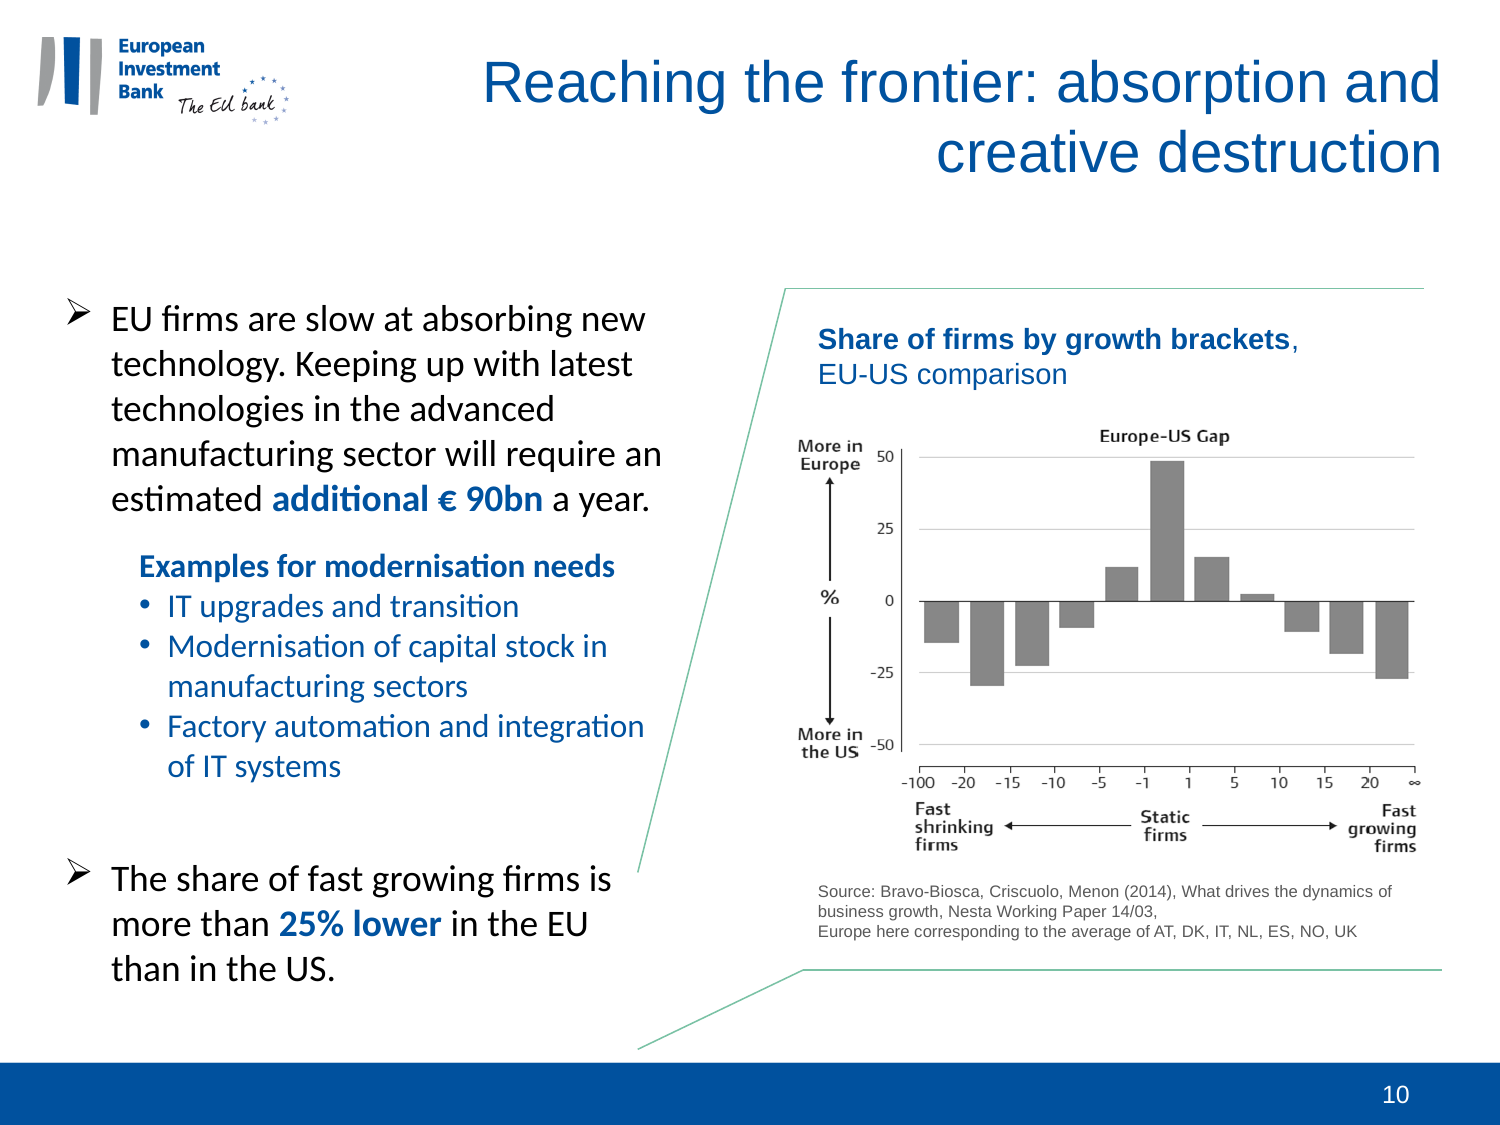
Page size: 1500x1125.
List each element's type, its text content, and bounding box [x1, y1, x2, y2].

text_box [785, 424, 1443, 868]
text_box EU firms are slow at absorbing new technology. Keeping up with latest technologies in the advanced manufacturing sector will require an estimated additional € 90bn a year. Examples for modernisation needs IT upgrades and transition Modernisation of capital stock in manufacturing sectors Factory automation and integration of IT systems The share of fast growing firms is more than 25% lower in the EU than in the US. [49, 286, 679, 997]
text_box Source: Bravo-Biosca, Criscuolo, Menon (2014), What drives the dynamics of business growth, Nesta Working Paper 14/03, Europe here corresponding to the average of AT, DK, IT, NL, ES, NO, UK [803, 873, 1466, 949]
text_box [0, 1, 1500, 74]
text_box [637, 288, 786, 873]
text_box Share of firms by growth brackets, EU-US comparison [803, 312, 1466, 398]
slide_number 10 [1074, 1063, 1425, 1124]
picture [0, 76, 1500, 1125]
title Reaching the frontier: absorption and creative destruction [307, 76, 1459, 132]
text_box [637, 969, 804, 1050]
